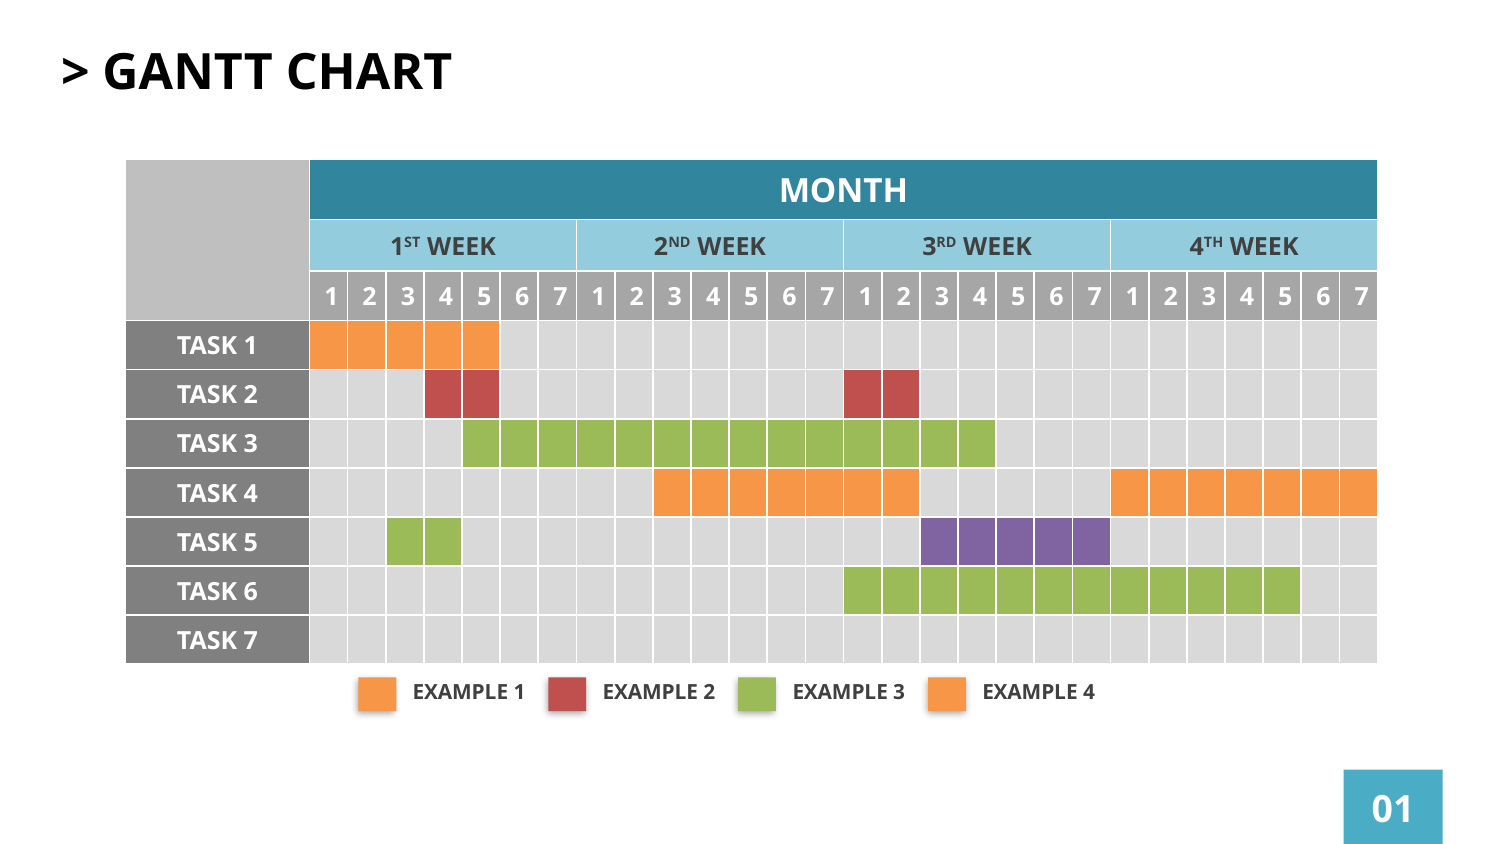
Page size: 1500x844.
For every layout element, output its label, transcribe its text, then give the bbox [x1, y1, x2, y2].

table_cell 4 [692, 272, 728, 320]
table_cell [310, 321, 347, 369]
table_cell 7 [1073, 272, 1110, 320]
table_cell 4 [959, 272, 995, 320]
table_cell [806, 420, 843, 467]
table_cell [1340, 616, 1377, 663]
table_cell TASK 5 [126, 518, 309, 565]
table_cell [1340, 518, 1377, 565]
table_cell 4 [1226, 272, 1262, 320]
table_cell [1035, 518, 1072, 565]
table_cell [768, 616, 805, 663]
table_cell 2 [883, 272, 919, 320]
table_cell [1111, 370, 1148, 418]
table_cell [654, 567, 690, 614]
table_cell 5 [1264, 272, 1300, 320]
table_cell [730, 370, 766, 418]
table_cell [348, 567, 385, 614]
table_cell [1188, 469, 1224, 516]
table_cell TASK 2 [126, 370, 309, 418]
table_cell [310, 567, 347, 614]
table_cell [768, 370, 805, 418]
table_cell [1150, 567, 1186, 614]
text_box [927, 671, 1142, 713]
table_cell [692, 370, 728, 418]
table_cell [1150, 469, 1186, 516]
table_cell 3RD WEEK [844, 220, 1110, 270]
table_cell 7 [1340, 272, 1377, 320]
table_cell [959, 420, 995, 467]
table_cell 3 [1188, 272, 1224, 320]
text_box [737, 671, 925, 713]
table_cell [348, 469, 385, 516]
table_cell [883, 567, 919, 614]
table_cell [806, 321, 843, 369]
table_cell [844, 321, 881, 369]
table_cell [310, 518, 347, 565]
table_cell [425, 567, 461, 614]
table_cell [616, 567, 652, 614]
table_cell [921, 616, 957, 663]
table_cell [463, 616, 499, 663]
table_cell [348, 616, 385, 663]
table_cell [1111, 567, 1148, 614]
table_cell [1226, 518, 1262, 565]
table_cell [501, 469, 537, 516]
table_cell [348, 370, 385, 418]
table_cell 3 [921, 272, 957, 320]
table_cell [1302, 469, 1339, 516]
table_cell [1073, 518, 1110, 565]
table_cell 7 [539, 272, 576, 320]
table_cell [463, 420, 499, 467]
table_cell [768, 567, 805, 614]
table_cell [1302, 370, 1339, 418]
table_cell [1073, 321, 1110, 369]
table_cell [387, 420, 423, 467]
table_cell 2 [616, 272, 652, 320]
table_cell [692, 567, 728, 614]
table_cell [387, 616, 423, 663]
table_cell [768, 469, 805, 516]
table_cell [1264, 370, 1300, 418]
table_cell [539, 567, 576, 614]
table_cell [1302, 567, 1339, 614]
table_cell [387, 469, 423, 516]
table_cell [1340, 567, 1377, 614]
table_cell TASK 1 [126, 321, 309, 369]
table_cell [539, 321, 576, 369]
table_cell [539, 469, 576, 516]
table_cell [1073, 370, 1110, 418]
table_cell [616, 420, 652, 467]
table_cell [997, 420, 1033, 467]
table_cell [577, 321, 614, 369]
table_cell [1264, 518, 1300, 565]
table_cell [921, 321, 957, 369]
table_cell [616, 616, 652, 663]
table_cell [1188, 321, 1224, 369]
table_cell [616, 370, 652, 418]
table_cell [883, 321, 919, 369]
table_cell [501, 420, 537, 467]
table_cell [387, 518, 423, 565]
table_cell 1 [310, 272, 347, 320]
table_cell [348, 420, 385, 467]
table_cell [883, 469, 919, 516]
table_cell [1302, 518, 1339, 565]
table_cell 1ST WEEK [310, 220, 576, 270]
table_cell [730, 420, 766, 467]
table_cell [806, 469, 843, 516]
table_cell [539, 518, 576, 565]
table_cell [1111, 420, 1148, 467]
table_cell [539, 420, 576, 467]
table_cell 5 [997, 272, 1033, 320]
table_cell [387, 321, 423, 369]
table_cell [959, 567, 995, 614]
table_cell 6 [768, 272, 805, 320]
table_cell [310, 616, 347, 663]
table_cell [883, 370, 919, 418]
table_cell [1188, 567, 1224, 614]
table_cell [425, 370, 461, 418]
table_cell 3 [654, 272, 690, 320]
table_cell [463, 370, 499, 418]
table_cell [1302, 321, 1339, 369]
list > GANTT CHART [46, 31, 646, 97]
table_cell [692, 469, 728, 516]
table_cell [425, 469, 461, 516]
table_cell [1035, 321, 1072, 369]
table_cell [921, 469, 957, 516]
table_cell [1111, 616, 1148, 663]
table_cell [1264, 469, 1300, 516]
table_cell [806, 518, 843, 565]
table_cell 6 [1302, 272, 1339, 320]
table_cell [806, 567, 843, 614]
table_cell [1111, 321, 1148, 369]
table_cell [539, 370, 576, 418]
table_cell [654, 321, 690, 369]
table_cell [921, 370, 957, 418]
table_cell [730, 616, 766, 663]
table_cell [1340, 321, 1377, 369]
table_cell [501, 370, 537, 418]
table_cell [921, 420, 957, 467]
table_cell [997, 321, 1033, 369]
table_cell [1035, 469, 1072, 516]
table_cell [768, 420, 805, 467]
table_cell [730, 567, 766, 614]
table_cell [1035, 420, 1072, 467]
table_cell [1340, 420, 1377, 467]
table_cell [463, 518, 499, 565]
table_cell 6 [501, 272, 537, 320]
table_cell [425, 321, 461, 369]
table_cell [310, 420, 347, 467]
table_cell [577, 567, 614, 614]
table_cell [577, 420, 614, 467]
table_cell [1188, 420, 1224, 467]
table_cell [1150, 321, 1186, 369]
table_cell 1 [577, 272, 614, 320]
table_cell TASK 4 [126, 469, 309, 516]
table_cell 4TH WEEK [1111, 220, 1377, 270]
table_cell [348, 518, 385, 565]
table_cell [959, 616, 995, 663]
table_cell [577, 518, 614, 565]
table_cell [1111, 518, 1148, 565]
table_cell [1035, 567, 1072, 614]
table_cell [425, 420, 461, 467]
table_cell [654, 420, 690, 467]
table_cell TASK 7 [126, 616, 309, 663]
table_cell [768, 321, 805, 369]
table_cell [654, 370, 690, 418]
table_cell [501, 518, 537, 565]
table_cell [463, 321, 499, 369]
table_cell [654, 469, 690, 516]
table_cell [959, 469, 995, 516]
list 01 [1343, 769, 1443, 844]
table_cell 1 [844, 272, 881, 320]
table_cell 4 [425, 272, 461, 320]
table_cell [844, 616, 881, 663]
table_cell [883, 420, 919, 467]
table_cell [1150, 370, 1186, 418]
table_cell [387, 370, 423, 418]
table_cell 2ND WEEK [577, 220, 843, 270]
table_cell [1226, 567, 1262, 614]
table_cell [1302, 420, 1339, 467]
table_cell [1188, 370, 1224, 418]
table_cell [844, 518, 881, 565]
table_cell [348, 321, 385, 369]
table_cell [425, 518, 461, 565]
table_cell [387, 567, 423, 614]
table_cell TASK 6 [126, 567, 309, 614]
table_cell [921, 567, 957, 614]
table_cell [1035, 616, 1072, 663]
table_cell [1264, 321, 1300, 369]
table_cell [654, 616, 690, 663]
table_cell [692, 321, 728, 369]
table_cell [806, 370, 843, 418]
table_cell [1150, 616, 1186, 663]
table_cell [1073, 616, 1110, 663]
table_header [126, 160, 309, 320]
table_cell [1226, 321, 1262, 369]
table_cell [577, 616, 614, 663]
table_cell [577, 370, 614, 418]
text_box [358, 671, 546, 713]
table_cell [501, 321, 537, 369]
table_cell [1111, 469, 1148, 516]
table_cell [768, 518, 805, 565]
table_cell [539, 616, 576, 663]
table_cell [1073, 420, 1110, 467]
table_cell [844, 469, 881, 516]
table_cell [997, 518, 1033, 565]
table_cell [1226, 420, 1262, 467]
table_cell [883, 518, 919, 565]
table_cell [844, 370, 881, 418]
table_cell [310, 370, 347, 418]
table_cell [1302, 616, 1339, 663]
table_cell [1226, 616, 1262, 663]
table_cell 5 [730, 272, 766, 320]
table_cell [1150, 518, 1186, 565]
table_cell [997, 567, 1033, 614]
table_cell [692, 616, 728, 663]
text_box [548, 671, 735, 713]
table_cell [616, 469, 652, 516]
table_cell [1073, 567, 1110, 614]
table_cell [997, 469, 1033, 516]
table_cell [501, 616, 537, 663]
table_cell [692, 518, 728, 565]
table_cell [1226, 370, 1262, 418]
table_cell [1150, 420, 1186, 467]
table_cell [425, 616, 461, 663]
table_cell 2 [1150, 272, 1186, 320]
table_cell [806, 616, 843, 663]
table_cell [654, 518, 690, 565]
table_cell [1073, 469, 1110, 516]
table_cell [310, 469, 347, 516]
table_cell [463, 567, 499, 614]
table_cell [463, 469, 499, 516]
table_cell [959, 518, 995, 565]
table_cell 5 [463, 272, 499, 320]
table_cell [883, 616, 919, 663]
table_cell [997, 370, 1033, 418]
table_cell [1264, 567, 1300, 614]
table_cell [844, 420, 881, 467]
table_cell 7 [806, 272, 843, 320]
table_cell 1 [1111, 272, 1148, 320]
table_cell [577, 469, 614, 516]
table_cell [959, 370, 995, 418]
table_cell [1340, 469, 1377, 516]
table_cell [1188, 616, 1224, 663]
table_cell 6 [1035, 272, 1072, 320]
table_cell [1226, 469, 1262, 516]
table_cell [616, 321, 652, 369]
table_cell [1188, 518, 1224, 565]
table_cell 3 [387, 272, 423, 320]
table_cell [1264, 616, 1300, 663]
table_cell [959, 321, 995, 369]
table_cell [844, 567, 881, 614]
table_cell [501, 567, 537, 614]
table_cell [921, 518, 957, 565]
table_cell [1340, 370, 1377, 418]
table_cell [730, 518, 766, 565]
table_header MONTH [310, 160, 1377, 219]
table_cell [1264, 420, 1300, 467]
table_cell [692, 420, 728, 467]
table_cell 2 [348, 272, 385, 320]
table_cell TASK 3 [126, 420, 309, 467]
table_cell [1035, 370, 1072, 418]
table_cell [730, 469, 766, 516]
table_cell [616, 518, 652, 565]
table_cell [730, 321, 766, 369]
table_cell [997, 616, 1033, 663]
